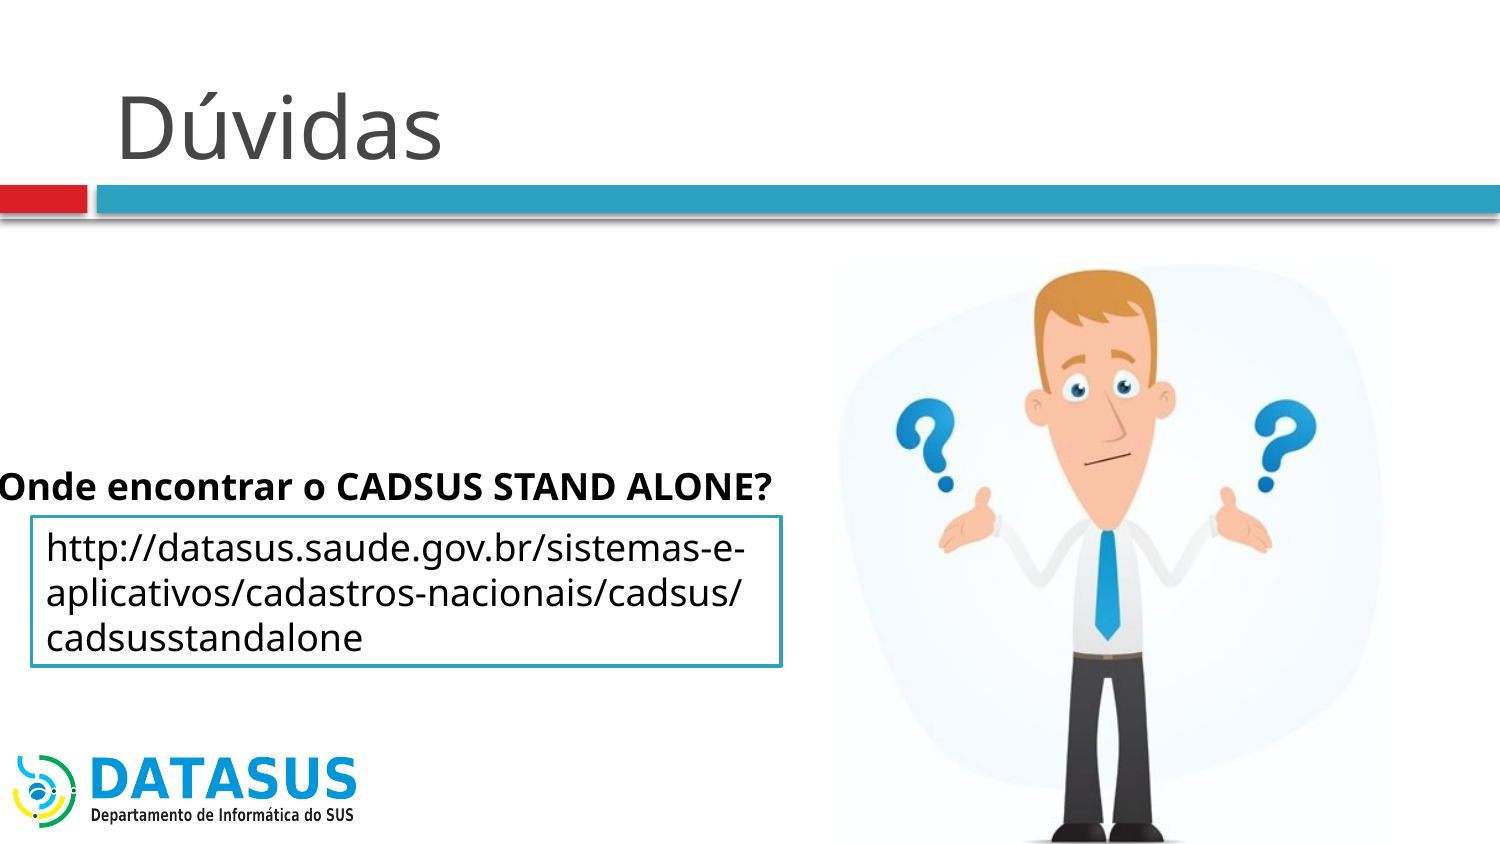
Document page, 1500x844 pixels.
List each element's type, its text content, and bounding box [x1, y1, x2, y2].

title Dúvidas [99, 19, 1438, 185]
picture [735, 262, 1496, 844]
picture [13, 755, 356, 828]
text_box http://datasus.saude.gov.br/sistemas-e-aplicativos/cadastros-nacionais/cadsus/cadsusstandalone [30, 516, 729, 668]
text_box Onde encontrar o CADSUS STAND ALONE? [0, 455, 729, 516]
